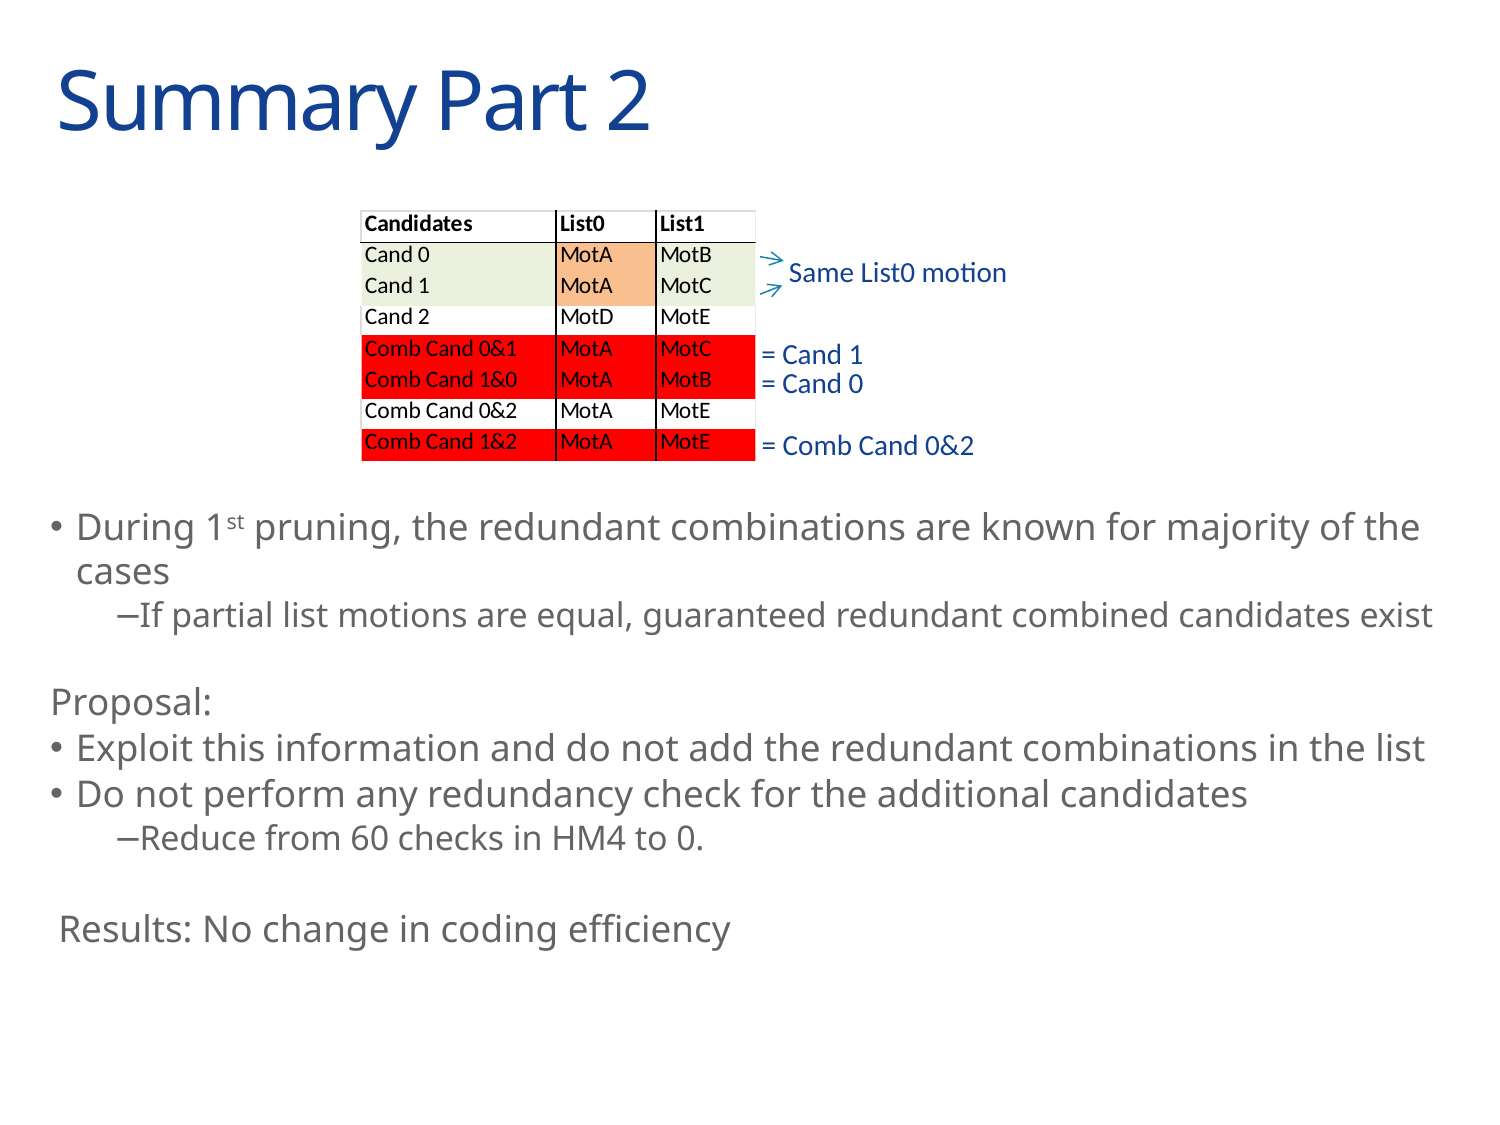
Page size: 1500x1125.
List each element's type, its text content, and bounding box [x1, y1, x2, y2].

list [359, 210, 759, 464]
text_box = Cand 0 [764, 356, 879, 407]
text_box During 1st pruning, the redundant combinations are known for majority of the cases If partial list motions are equal, guaranteed redundant combined candidates exist Proposal: Exploit this information and do not add the redundant combinations in the list Do not perform any redundancy check for the additional candidates Reduce from 60 checks in HM4 to 0. Results: No change in coding efficiency [50, 503, 1436, 1029]
title Summary Part 2 [56, 47, 1433, 149]
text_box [759, 285, 783, 295]
text_box = Comb Cand 0&2 [761, 418, 837, 469]
text_box = Cand 1 [764, 327, 879, 356]
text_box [759, 256, 784, 262]
text_box Same List0 motion [774, 246, 1023, 296]
text_box [837, 371, 1236, 503]
